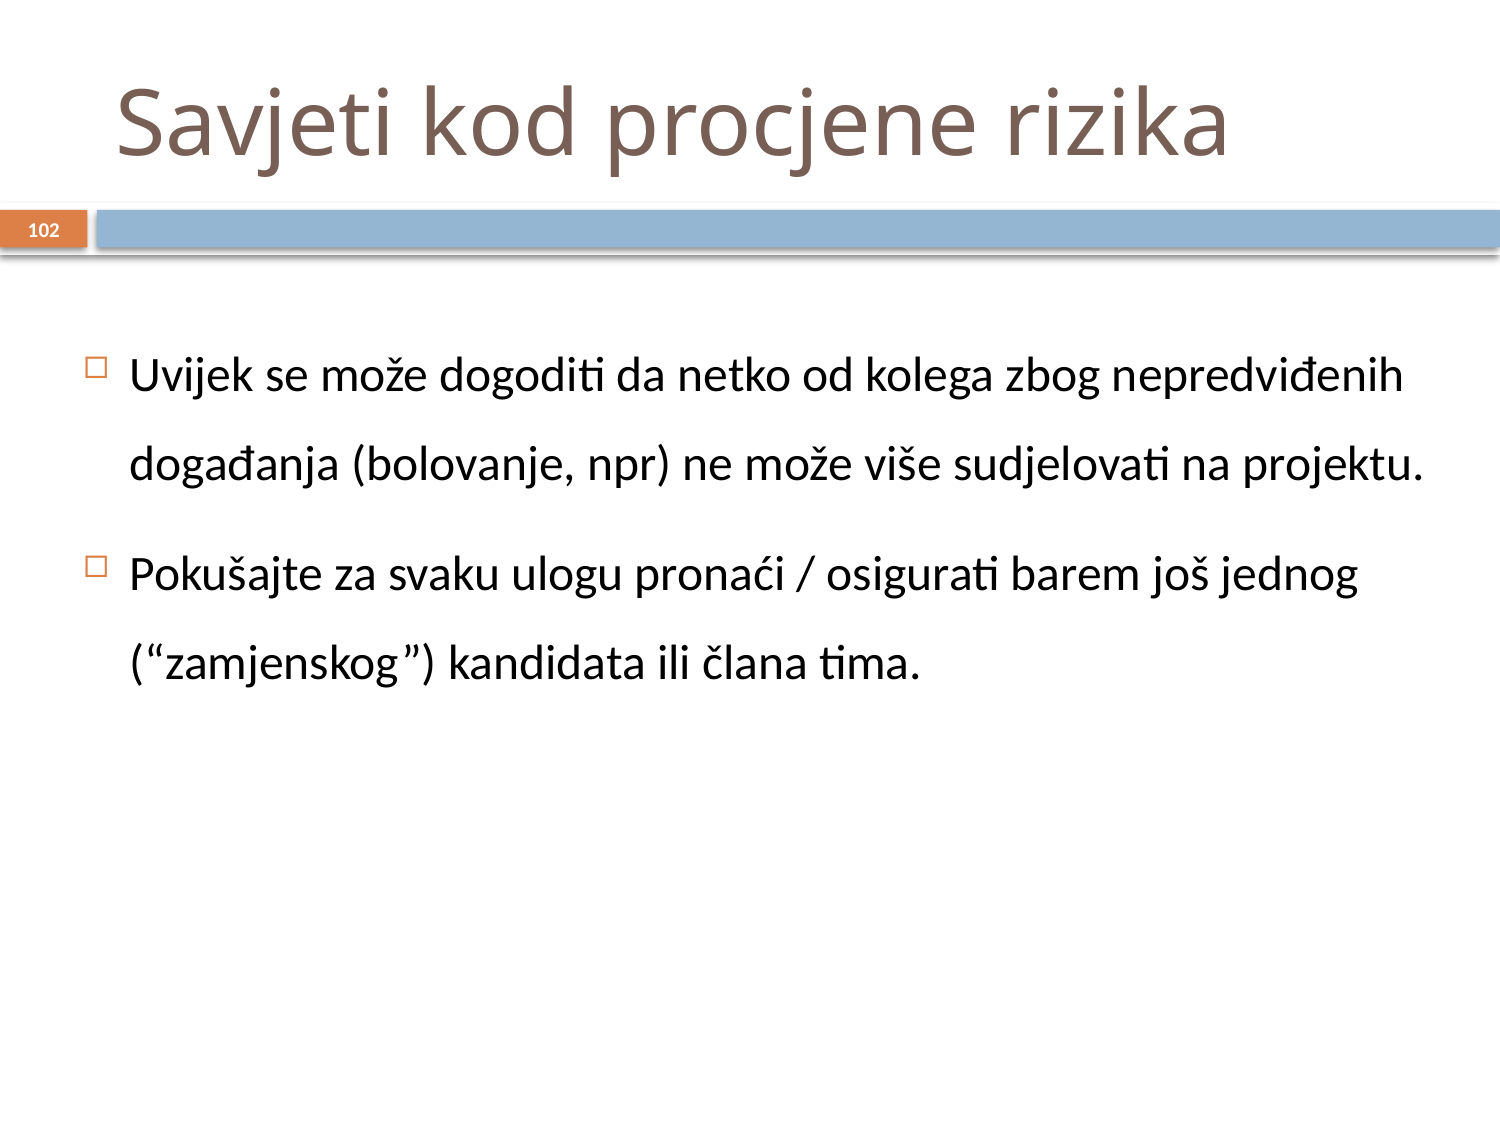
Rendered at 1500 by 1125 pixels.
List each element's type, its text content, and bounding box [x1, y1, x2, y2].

title Savjeti kod procjene rizika [100, 37, 1439, 201]
list Uvijek se može dogoditi da netko od kolega zbog nepredviđenih događanja (bolovanje, npr) ne može više sudjelovati na projektu. Pokušajte za svaku ulogu pronaći / osigurati barem još jednog (“zamjenskog”) kandidata ili člana tima. [62, 304, 1443, 790]
slide_number 102 [0, 208, 88, 249]
